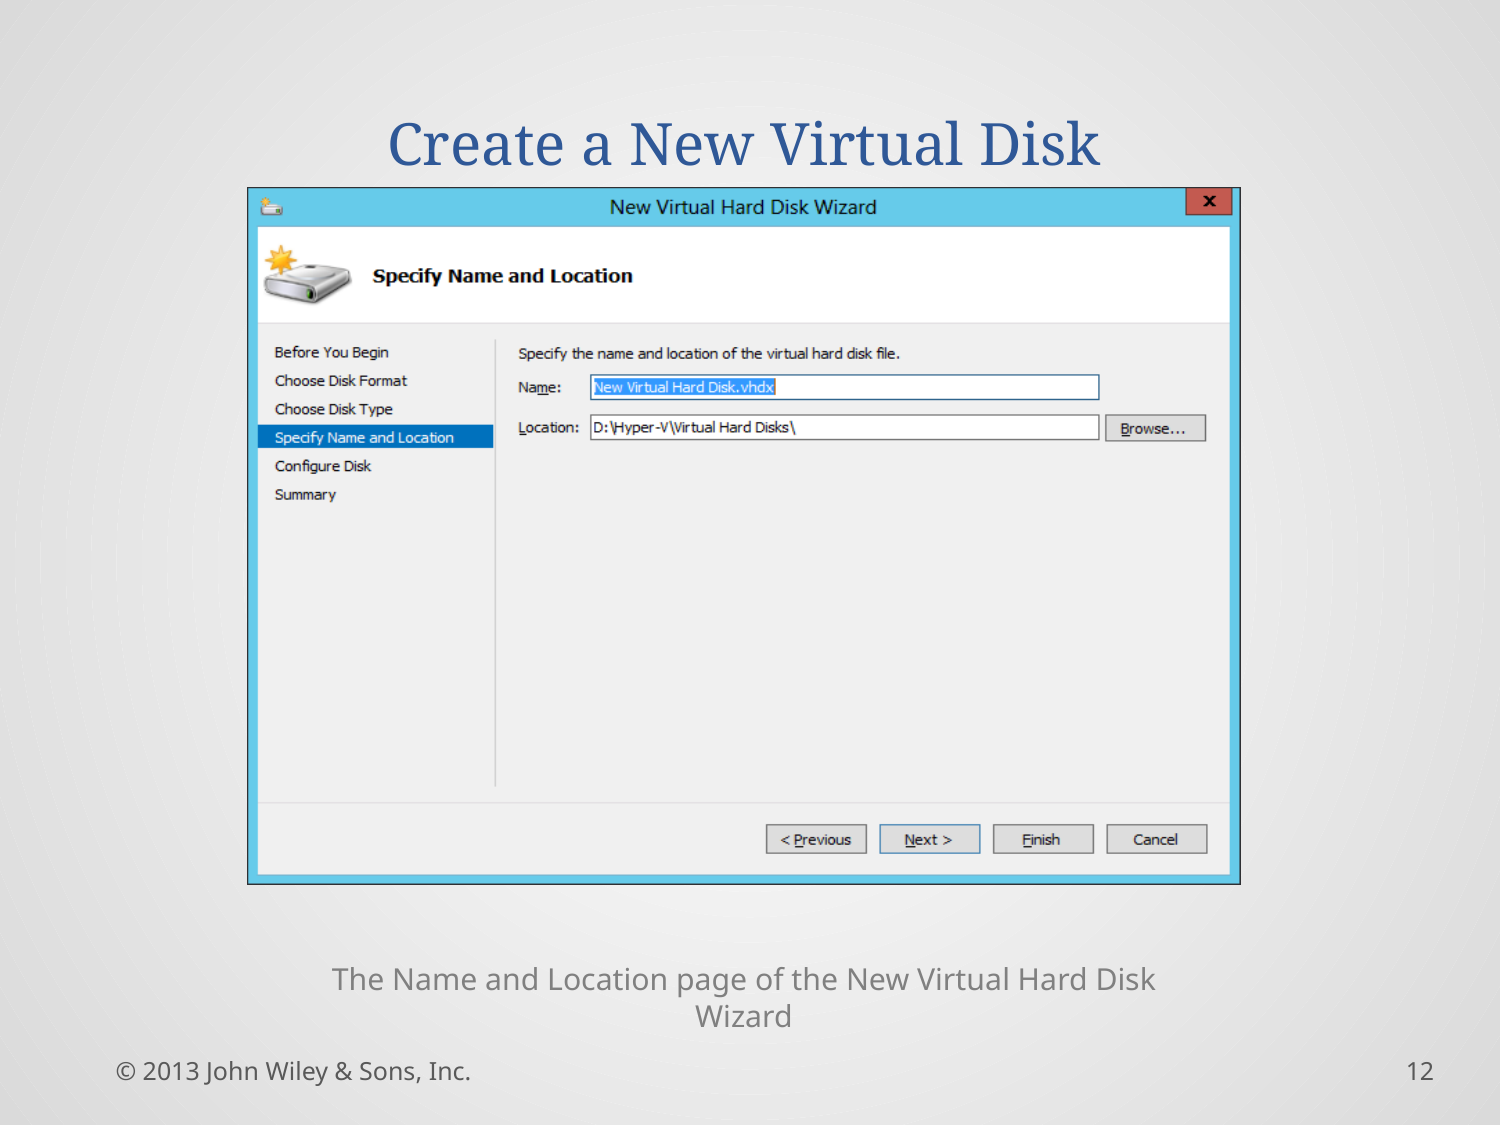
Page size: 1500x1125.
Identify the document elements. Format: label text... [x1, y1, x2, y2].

title Create a New Virtual Disk [275, 37, 1213, 185]
footer © 2013 John Wiley & Sons, Inc. [108, 1042, 576, 1103]
list The Name and Location page of the New Virtual Hard Disk Wizard [275, 953, 1213, 1041]
slide_number 12 [1401, 1042, 1494, 1103]
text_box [247, 187, 1241, 933]
